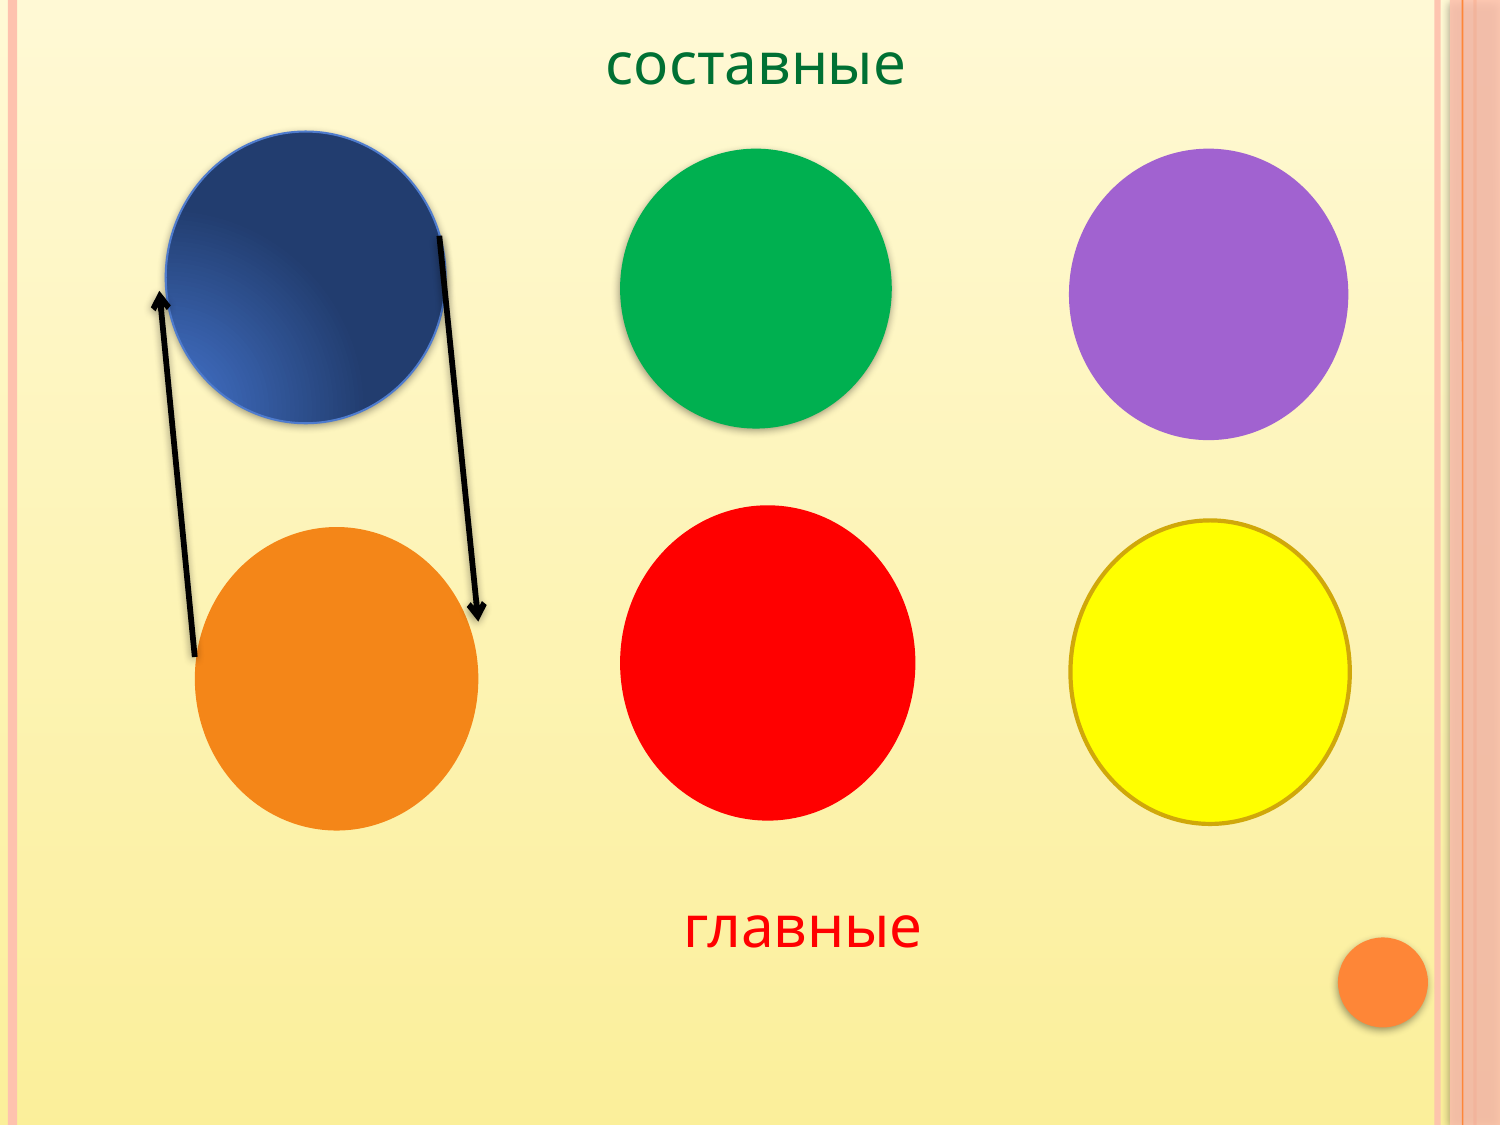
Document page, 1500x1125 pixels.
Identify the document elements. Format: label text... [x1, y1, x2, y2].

text_box [1068, 518, 1352, 827]
text_box составные [501, 19, 1010, 104]
text_box [164, 130, 440, 425]
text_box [158, 290, 196, 658]
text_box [438, 235, 479, 623]
text_box [1066, 146, 1351, 443]
text_box [617, 145, 895, 432]
text_box [617, 503, 918, 823]
text_box [192, 524, 481, 833]
text_box главные [566, 881, 1040, 967]
